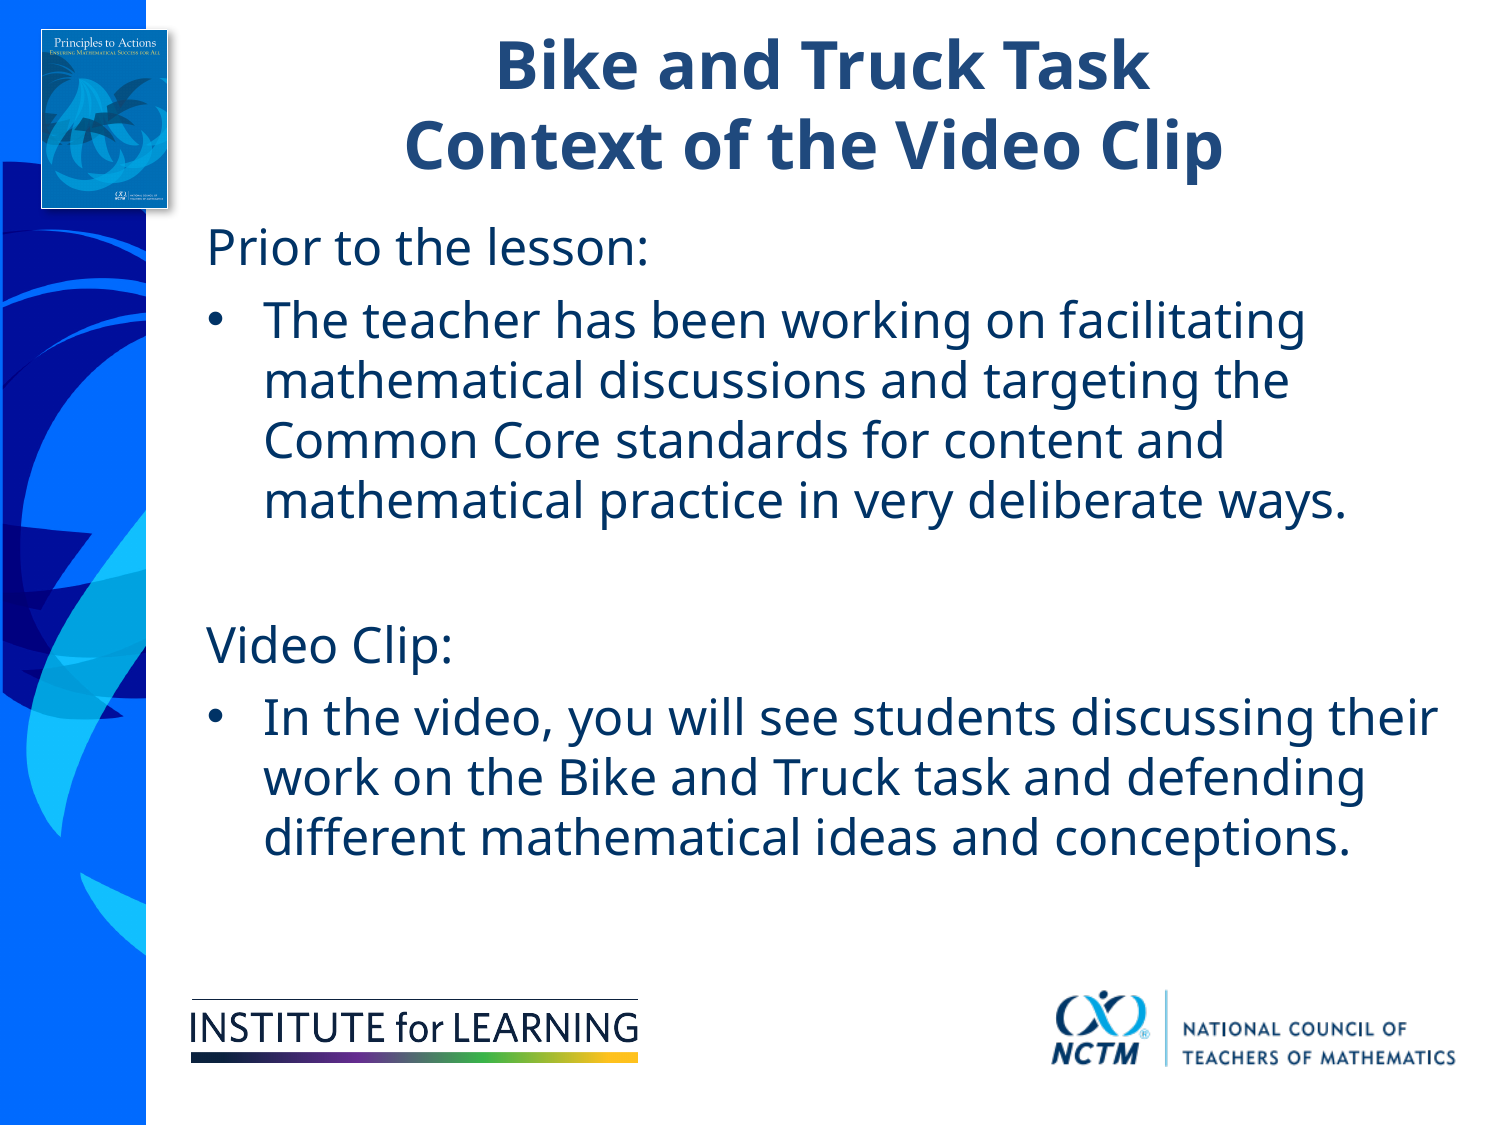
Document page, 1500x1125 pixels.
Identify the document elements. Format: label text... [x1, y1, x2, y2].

text_box Prior to the lesson: The teacher has been working on facilitating mathematical discussions and targeting the Common Core standards for content and mathematical practice in very deliberate ways. Video Clip: In the video, you will see students discussing their work on the Bike and Truck task and defending different mathematical ideas and conceptions. [191, 207, 1500, 896]
picture [190, 999, 639, 1063]
text_box Bike and Truck Task Context of the Video Clip [150, 0, 1500, 130]
picture [1034, 969, 1474, 1085]
picture [0, 0, 168, 1125]
